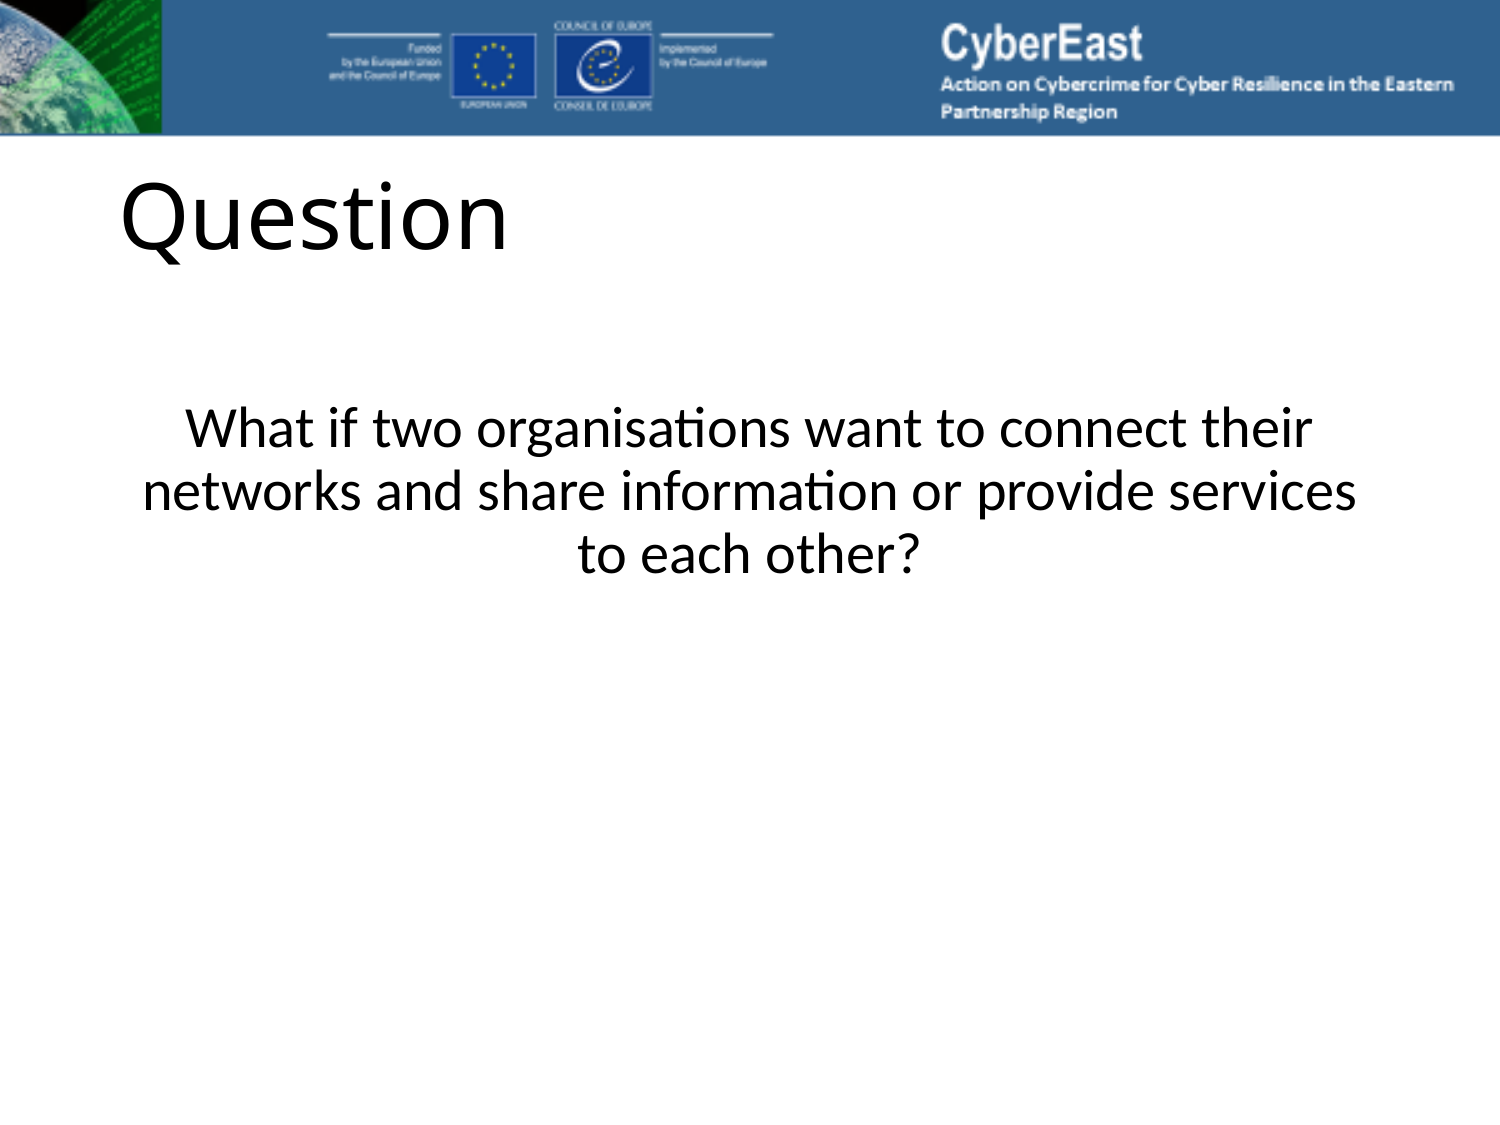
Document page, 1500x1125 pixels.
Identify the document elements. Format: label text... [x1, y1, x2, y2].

list What if two organisations want to connect their networks and share information or provide services to each other? [103, 299, 1397, 1014]
title Question [103, 111, 1397, 299]
picture [0, 0, 1500, 1125]
